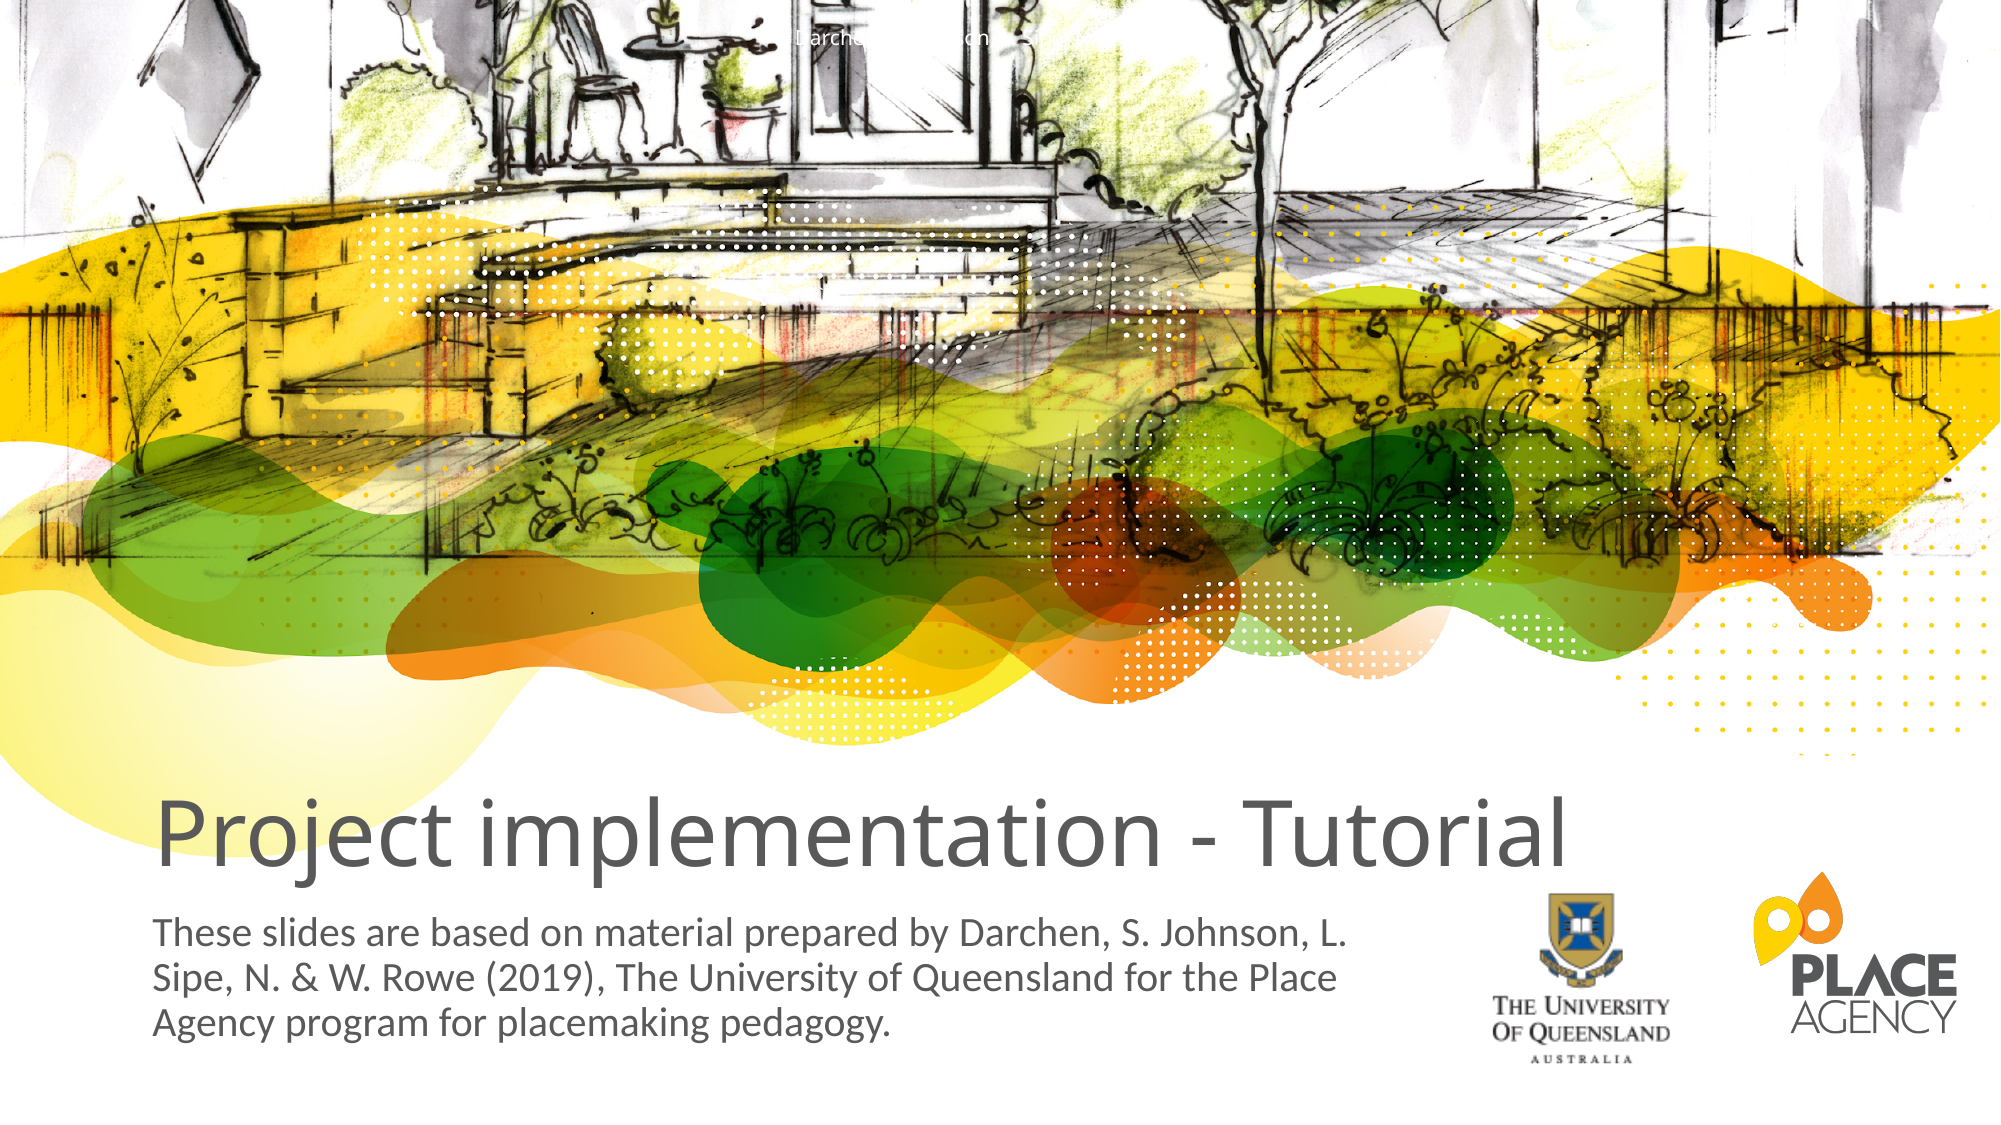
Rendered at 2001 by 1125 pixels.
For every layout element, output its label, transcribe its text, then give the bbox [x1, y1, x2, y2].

text_box Darchen, S. Johnson, L. Sipe, N. & W. Rowe [779, 17, 1221, 58]
title Project implementation - Tutorial [138, 725, 1639, 894]
picture [0, 0, 2000, 1101]
subtitle These slides are based on material prepared by Darchen, S. Johnson, L. Sipe, N. & W. Rowe (2019), The University of Queensland for the Place Agency program for placemaking pedagogy. [137, 902, 1375, 1072]
